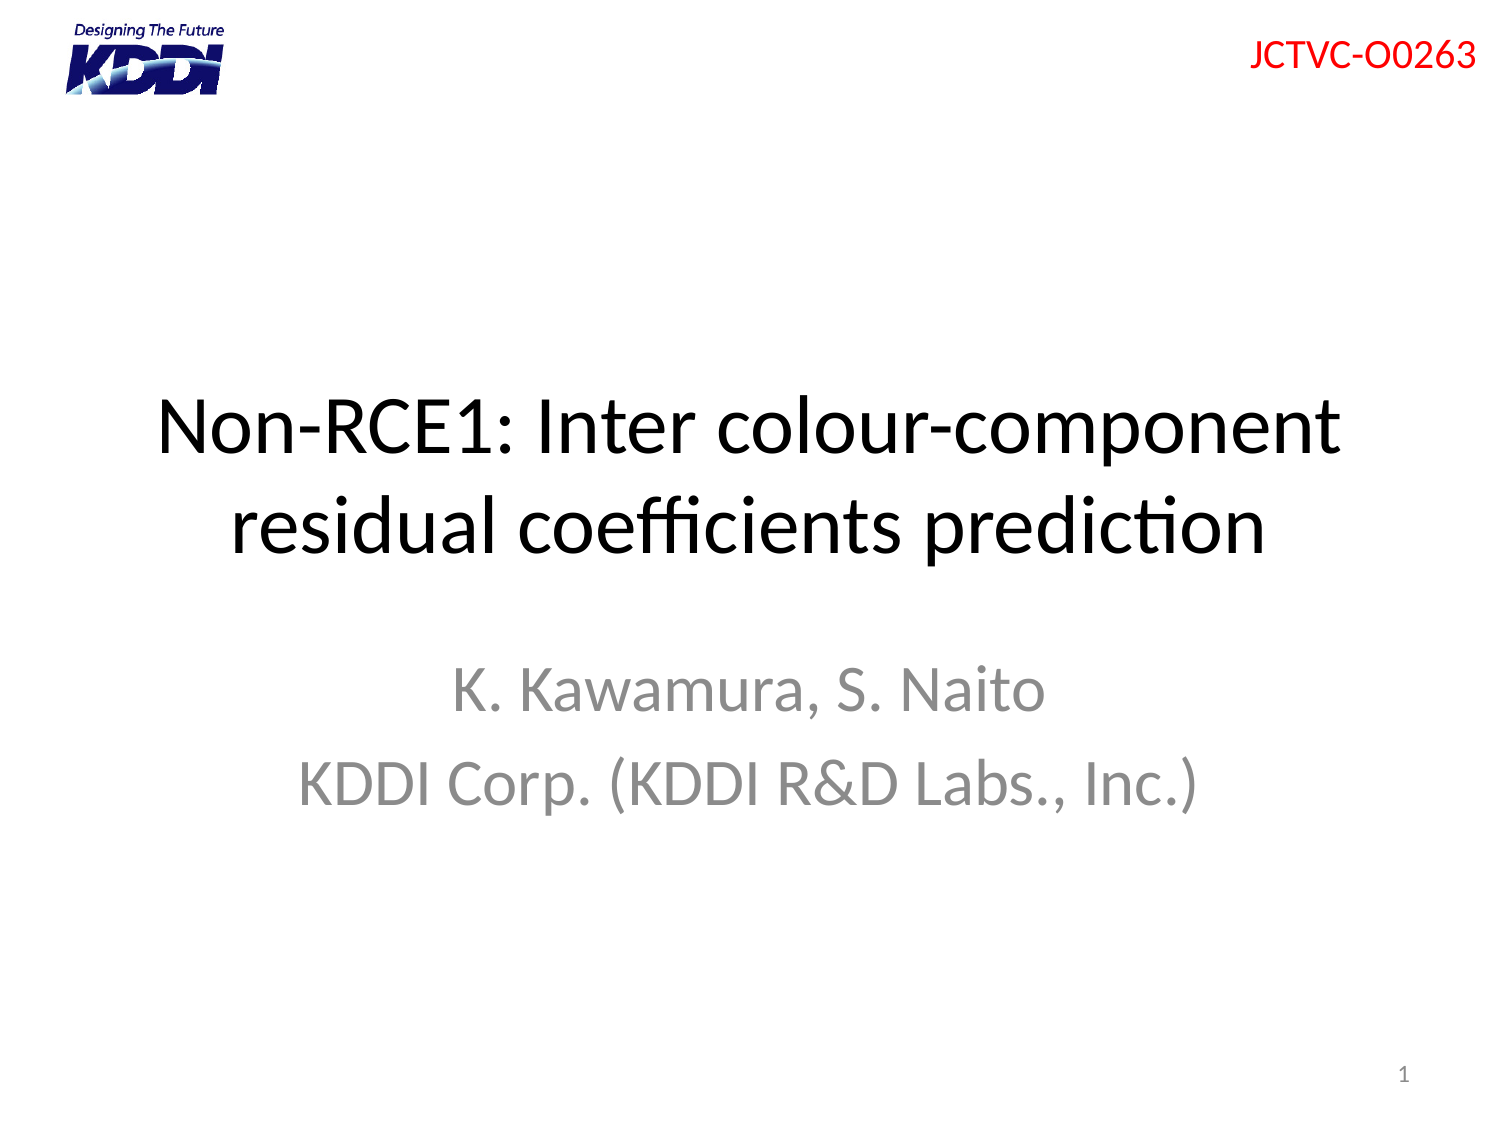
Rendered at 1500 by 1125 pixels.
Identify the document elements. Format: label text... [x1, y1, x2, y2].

title Non-RCE1: Inter colour-component residual coefficients prediction [112, 349, 1388, 591]
picture [61, 18, 236, 100]
subtitle K. Kawamura, S. Naito KDDI Corp. (KDDI R&D Labs., Inc.) [224, 637, 1276, 926]
slide_number 1 [1074, 1042, 1425, 1103]
